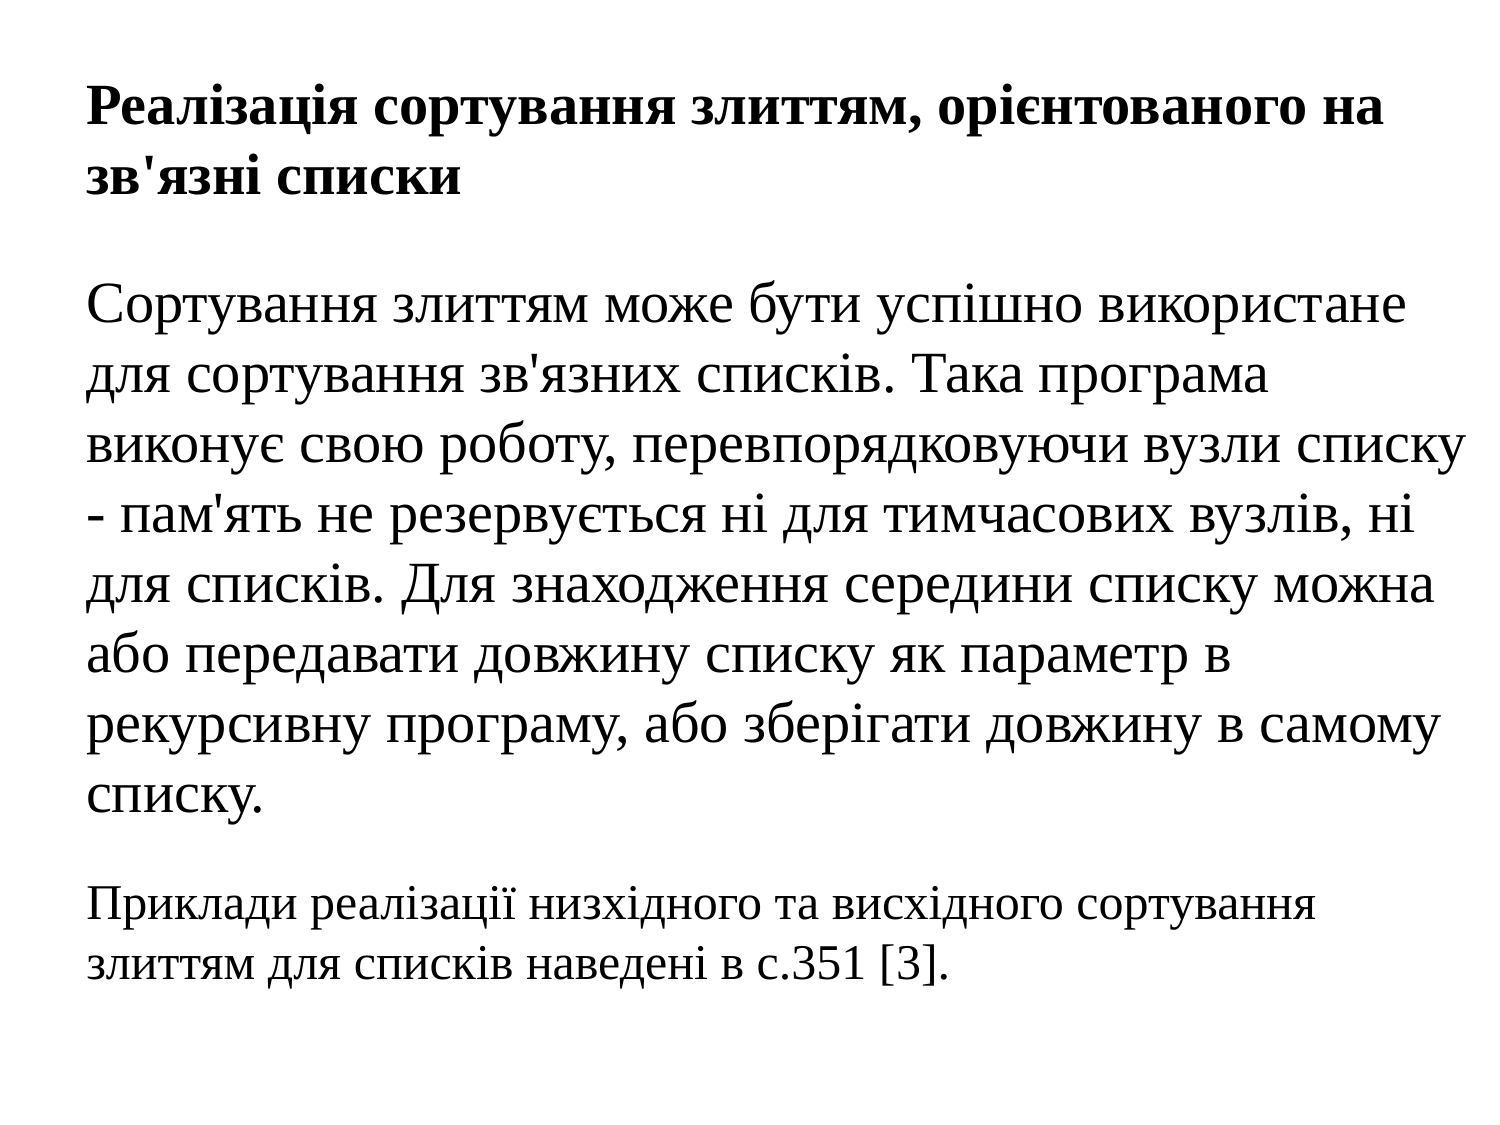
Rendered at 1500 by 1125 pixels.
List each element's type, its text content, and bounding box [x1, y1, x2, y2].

list Реалізація сортування злиттям, орієнтованого на зв'язні списки Сортування злиттям може бути успішно використане для сортування зв'язних списків. Така програма виконує свою роботу, перевпорядковуючи вузли списку - пам'ять не резервується ні для тимчасових вузлів, ні для списків. Для знаходження середини списку можна або передавати довжину списку як параметр в рекурсивну програму, або зберігати довжину в самому списку. Приклади реалізації низхідного та висхідного сортування злиттям для списків наведені в с.351 [3]. [0, 58, 1500, 1125]
